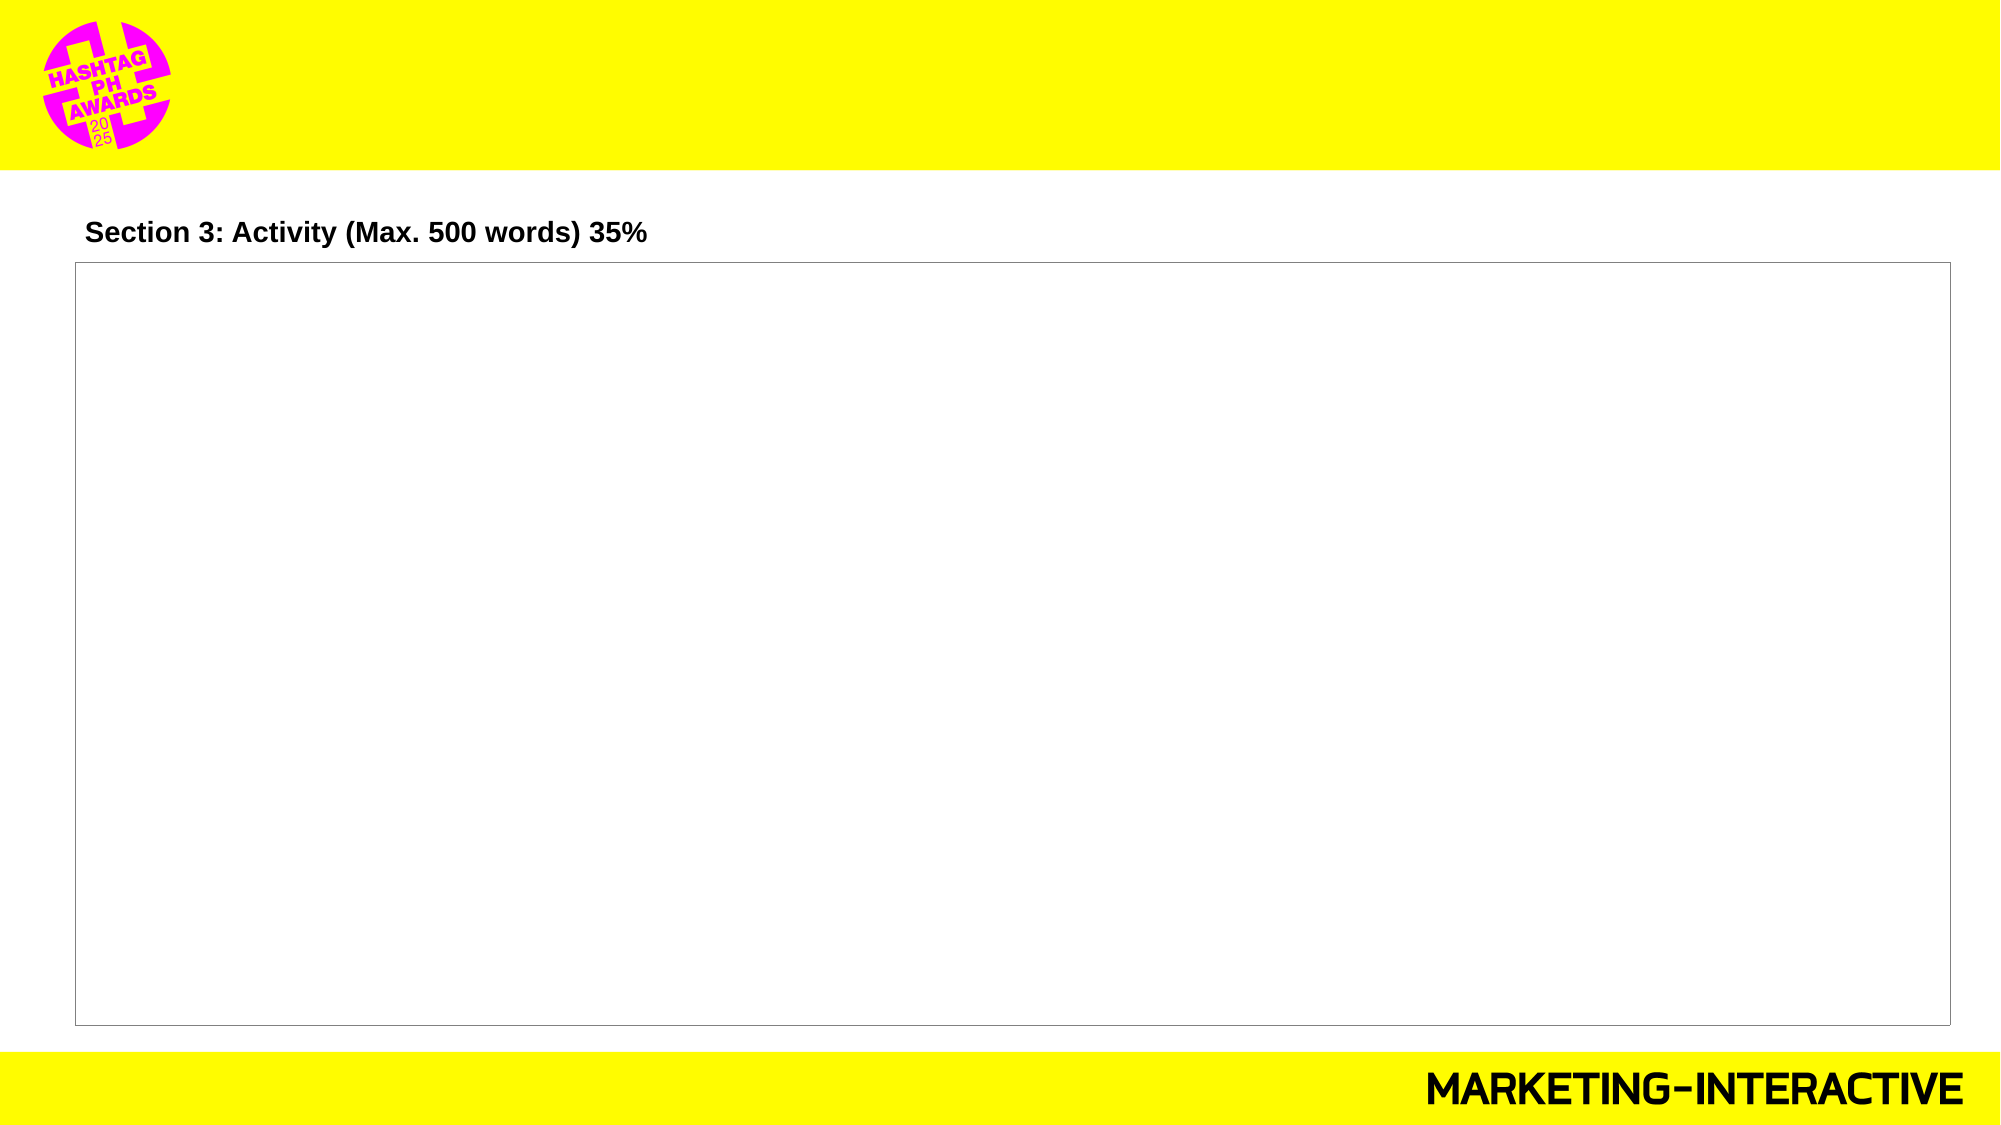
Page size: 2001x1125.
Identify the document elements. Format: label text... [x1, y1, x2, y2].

picture [0, 0, 2001, 1125]
text_box Section 3: Activity (Max. 500 words) 35% [70, 199, 916, 263]
table_header [76, 263, 1950, 1025]
